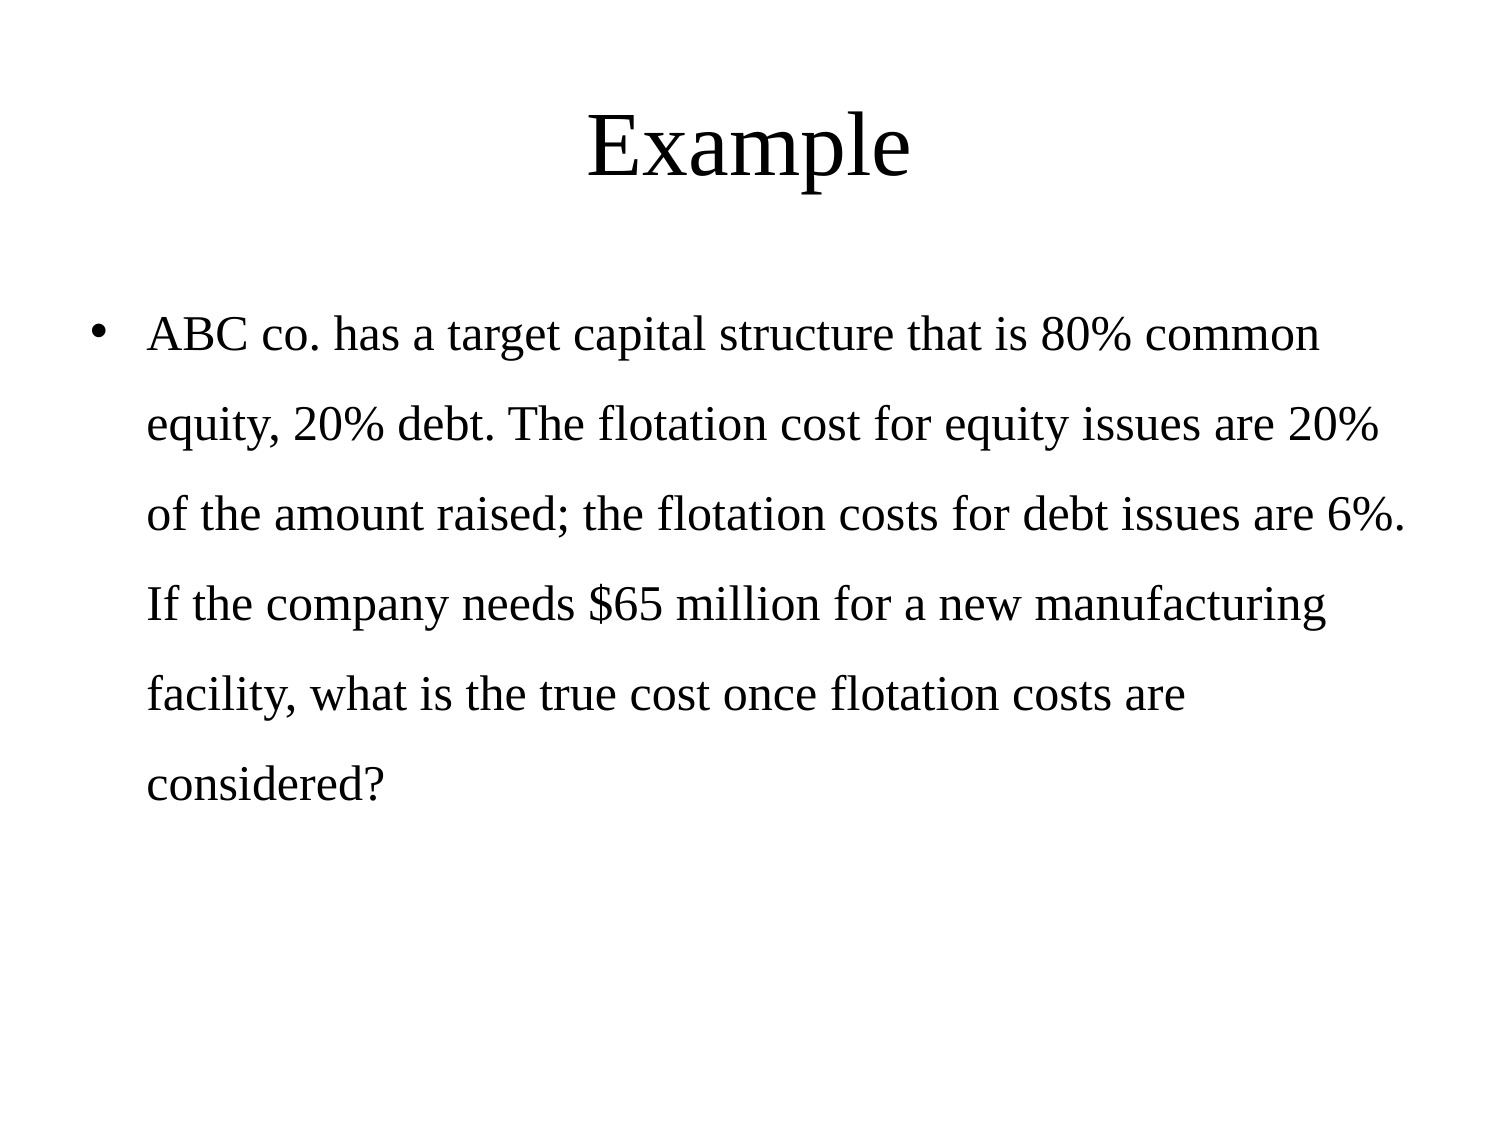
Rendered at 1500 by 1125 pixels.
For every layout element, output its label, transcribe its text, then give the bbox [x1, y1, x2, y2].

title Example [75, 45, 1425, 233]
list ABC co. has a target capital structure that is 80% common equity, 20% debt. The flotation cost for equity issues are 20% of the amount raised; the flotation costs for debt issues are 6%. If the company needs $65 million for a new manufacturing facility, what is the true cost once flotation costs are considered? [75, 262, 1425, 1005]
